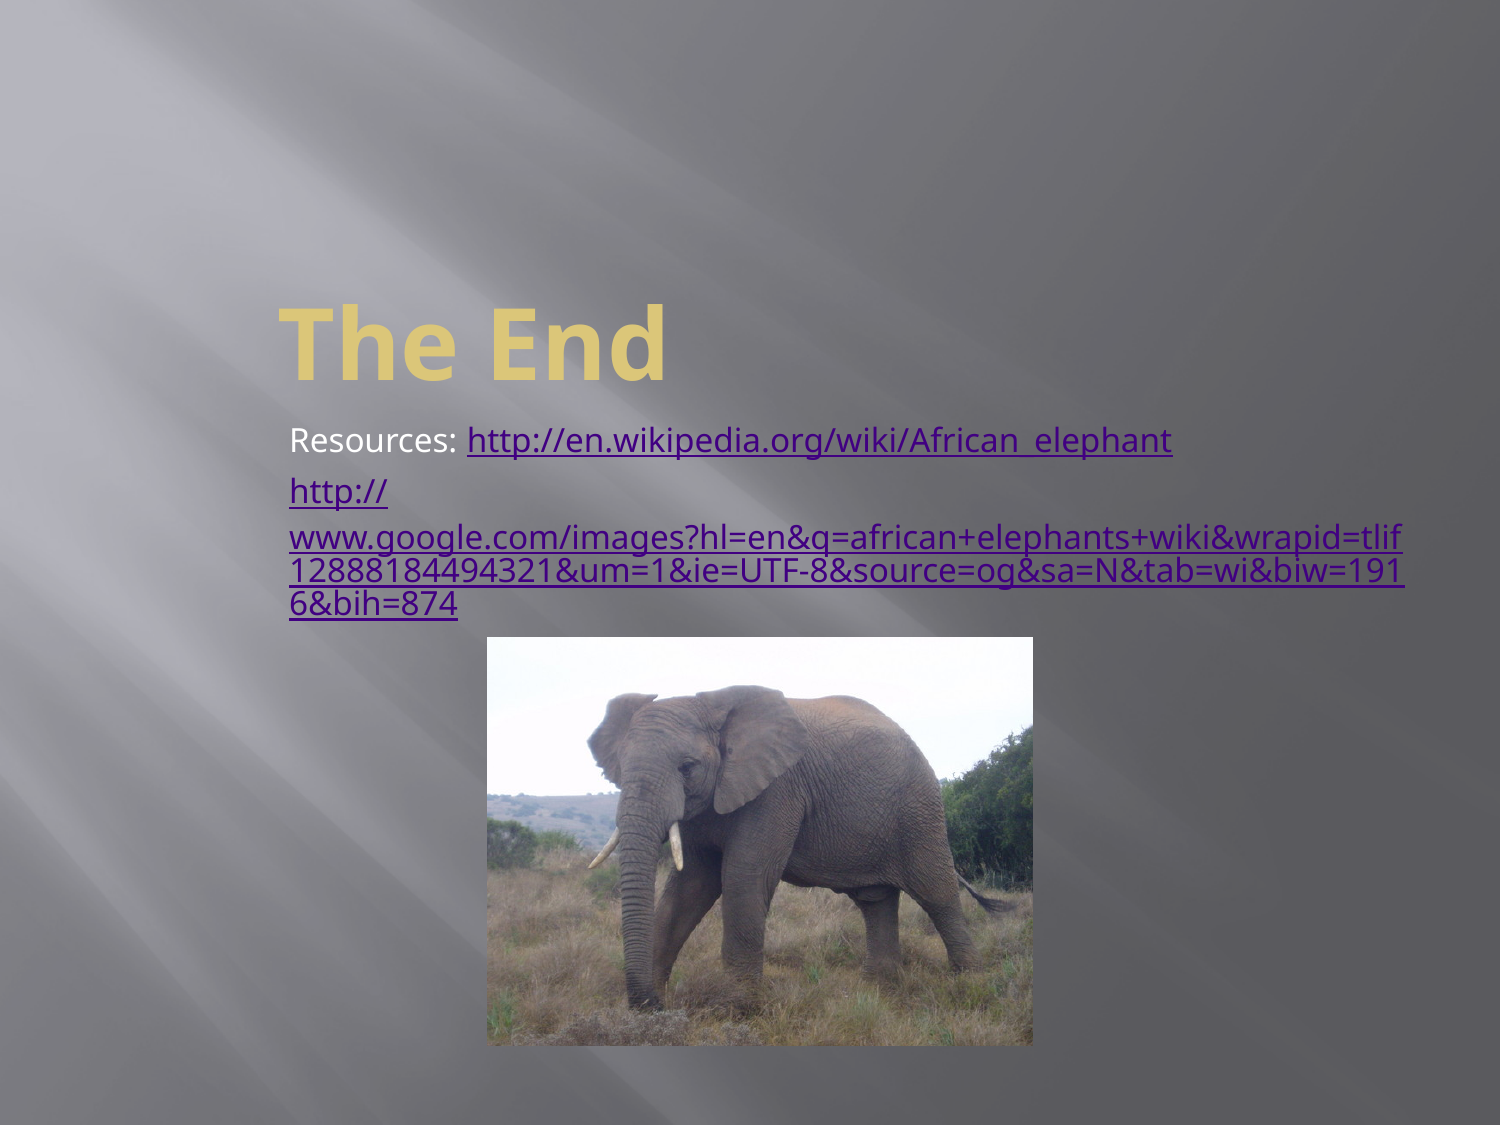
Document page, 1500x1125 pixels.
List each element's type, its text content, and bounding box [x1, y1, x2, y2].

title The End [262, 99, 1425, 400]
list Resources: http://en.wikipedia.org/wiki/African_elephant http://www.google.com/images?hl=en&q=african+elephants+wiki&wrapid=tlif12888184494321&um=1&ie=UTF-8&source=og&sa=N&tab=wi&biw=1916&bih=874 [262, 411, 1425, 659]
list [487, 637, 1033, 1046]
